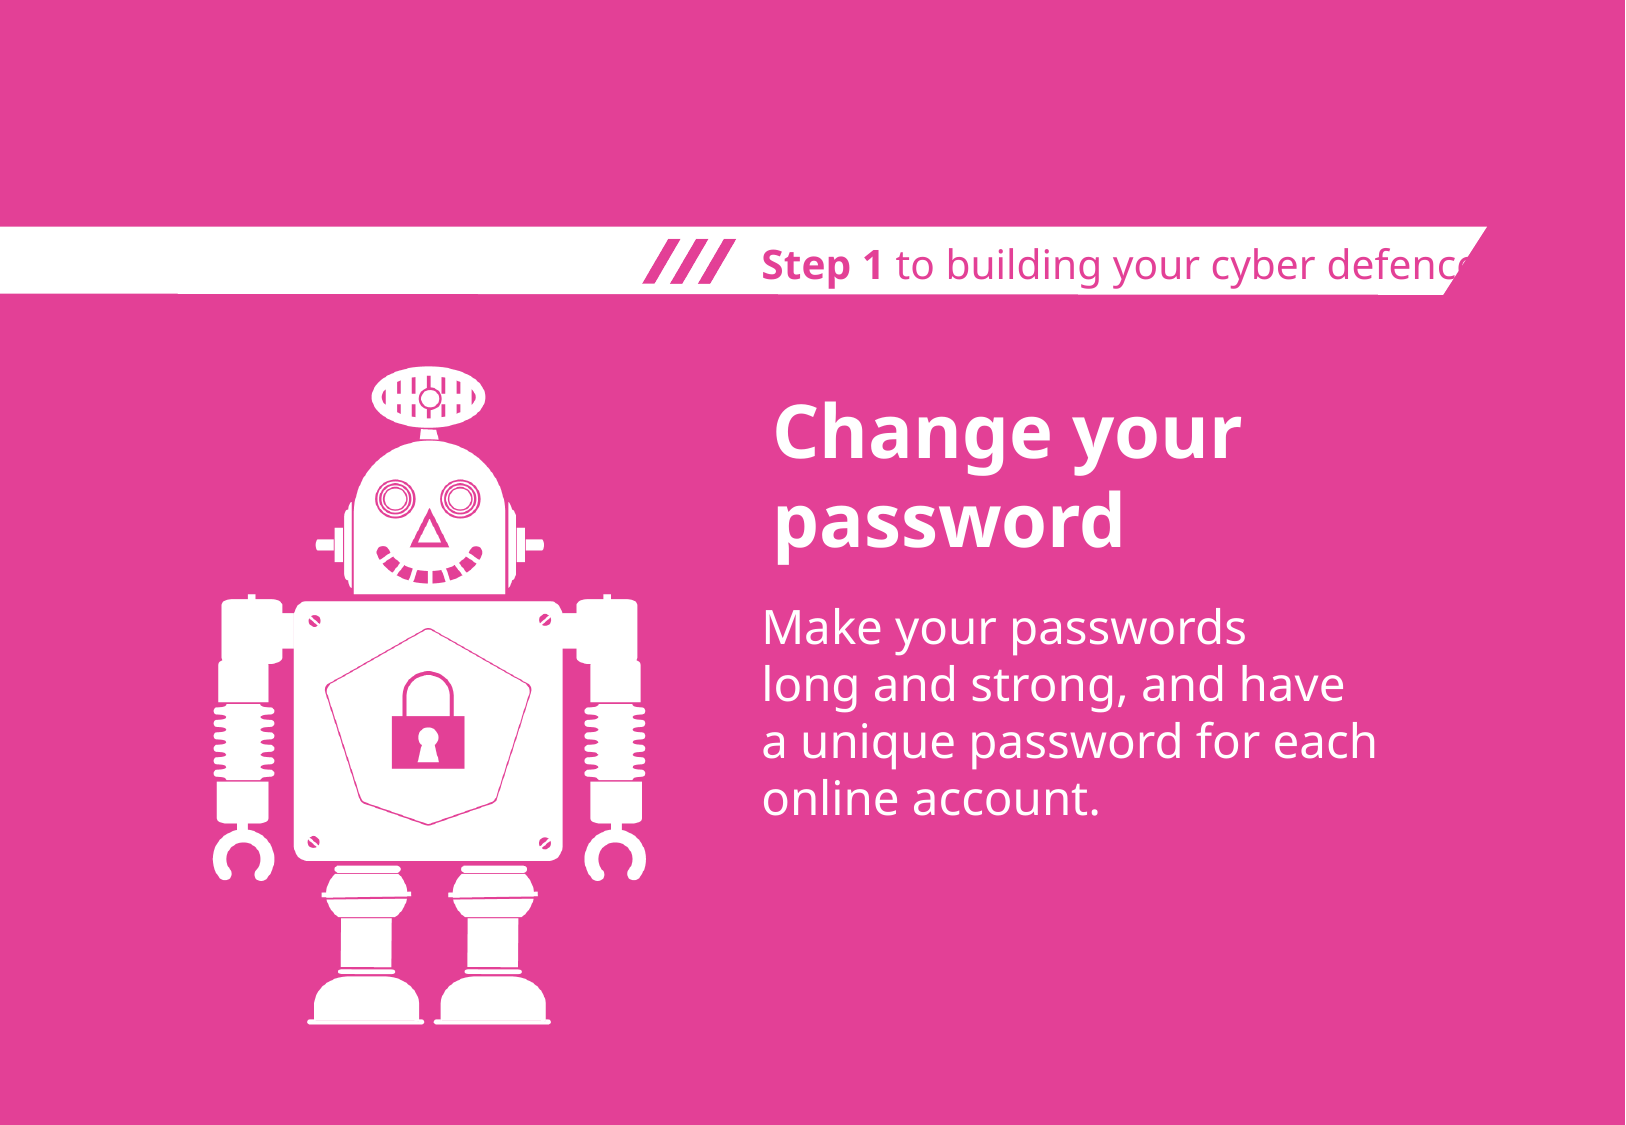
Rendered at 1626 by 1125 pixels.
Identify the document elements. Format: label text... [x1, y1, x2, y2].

text_box Change your password [758, 376, 1493, 570]
text_box [0, 225, 624, 296]
title Step 1 to building your cyber defence [746, 206, 1625, 327]
picture [85, 360, 758, 1033]
picture [624, 192, 752, 319]
text_box Make your passwords long and strong, and have a unique password for each online account. [758, 589, 1422, 833]
